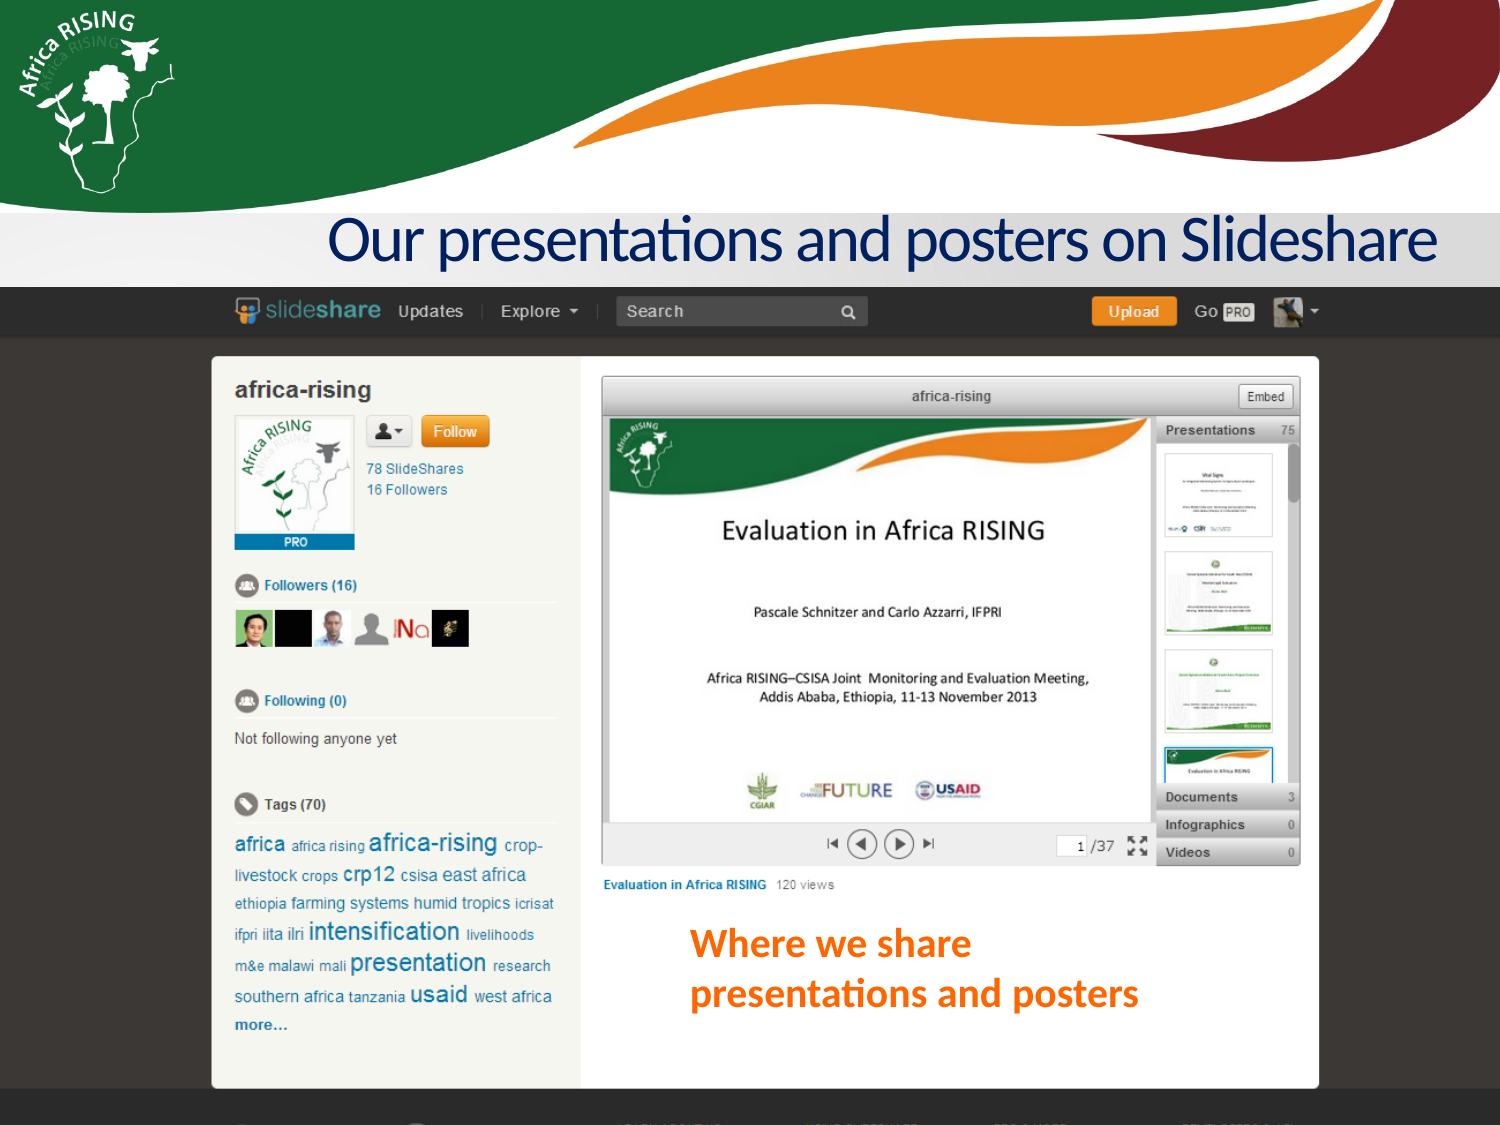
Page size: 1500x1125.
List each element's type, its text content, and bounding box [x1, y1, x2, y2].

picture [0, 286, 1500, 1125]
title Our presentations and posters on Slideshare [312, 187, 1500, 280]
picture [0, 0, 1500, 213]
